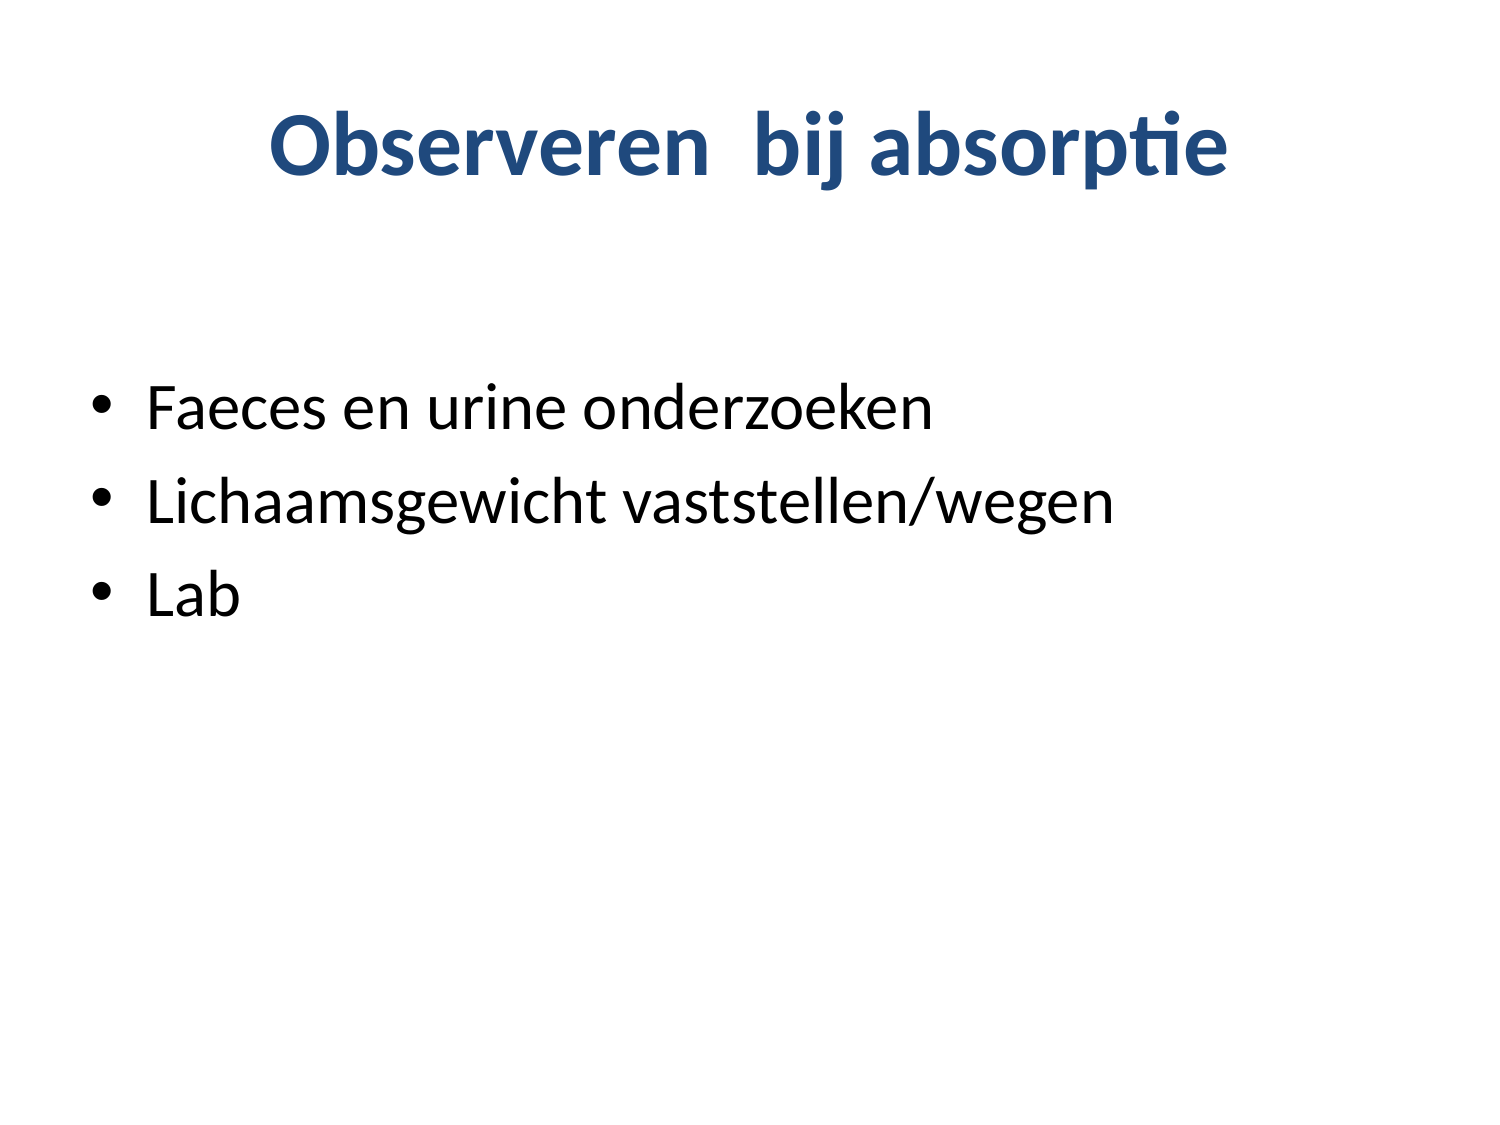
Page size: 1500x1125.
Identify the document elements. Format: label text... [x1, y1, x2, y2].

title Observeren bij absorptie [75, 45, 1425, 233]
list Faeces en urine onderzoeken Lichaamsgewicht vaststellen/wegen Lab [75, 262, 1425, 1005]
